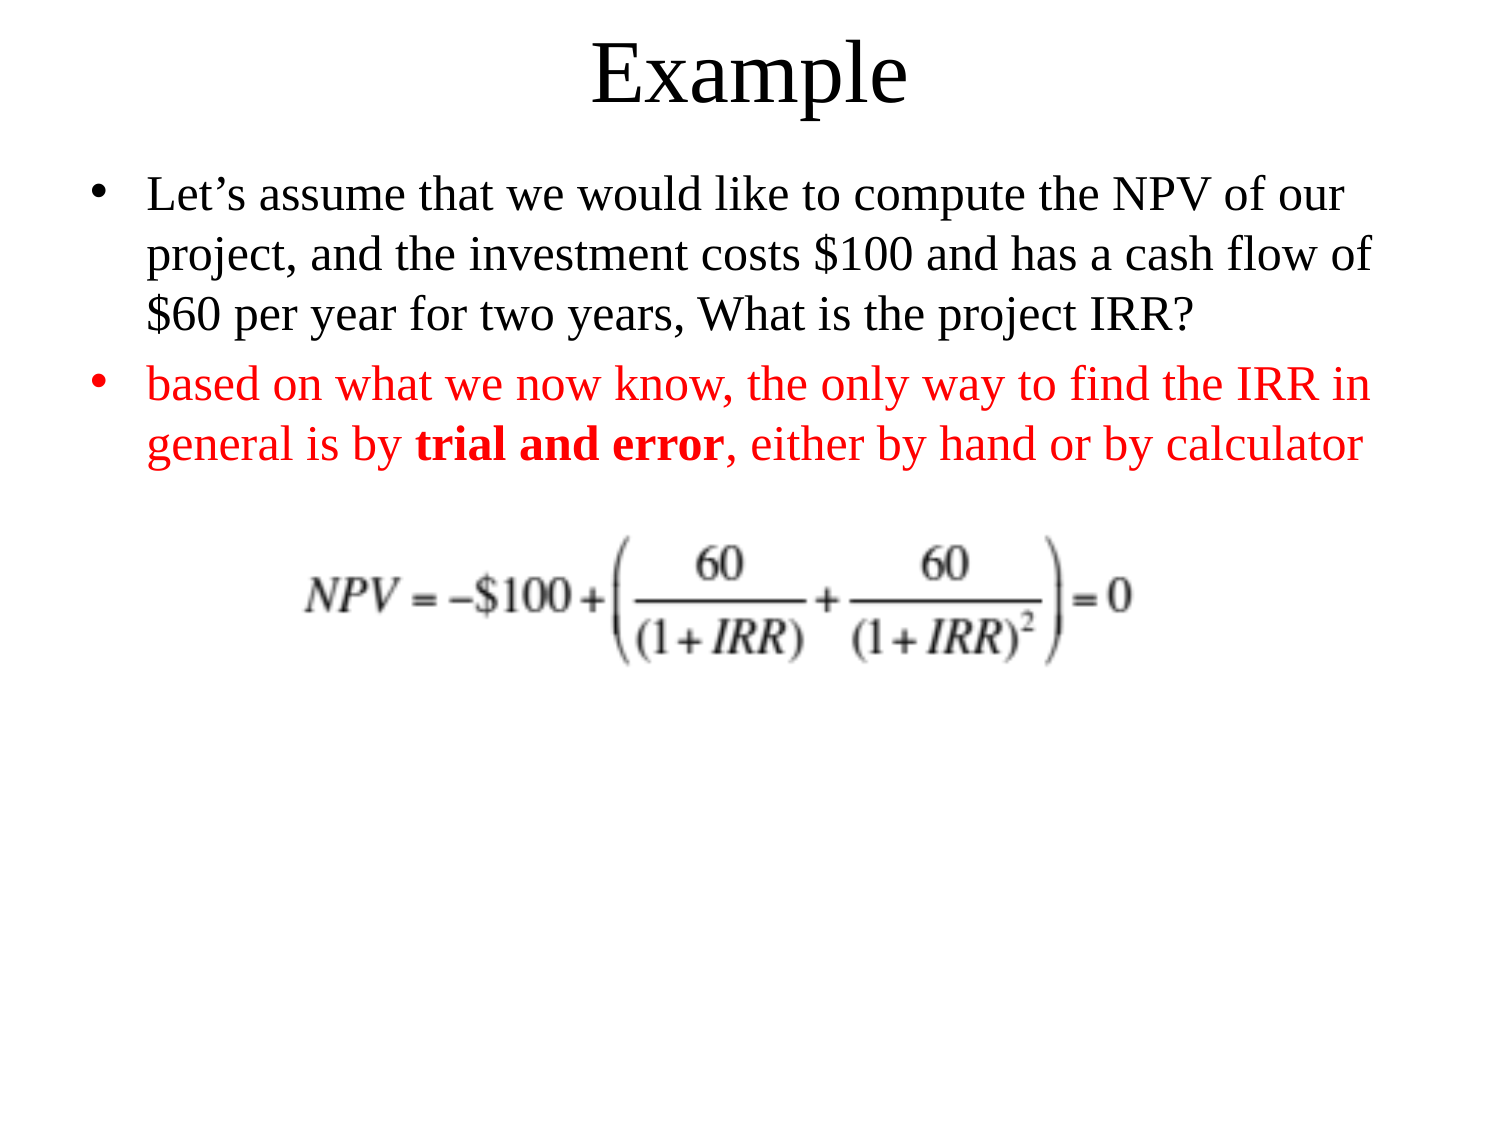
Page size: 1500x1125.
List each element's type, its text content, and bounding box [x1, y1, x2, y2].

list Let’s assume that we would like to compute the NPV of our project, and the investment costs $100 and has a cash flow of $60 per year for two years, What is the project IRR? based on what we now know, the only way to find the IRR in general is by trial and error, either by hand or by calculator [75, 153, 1425, 488]
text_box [297, 524, 1141, 672]
title Example [75, 5, 1425, 129]
